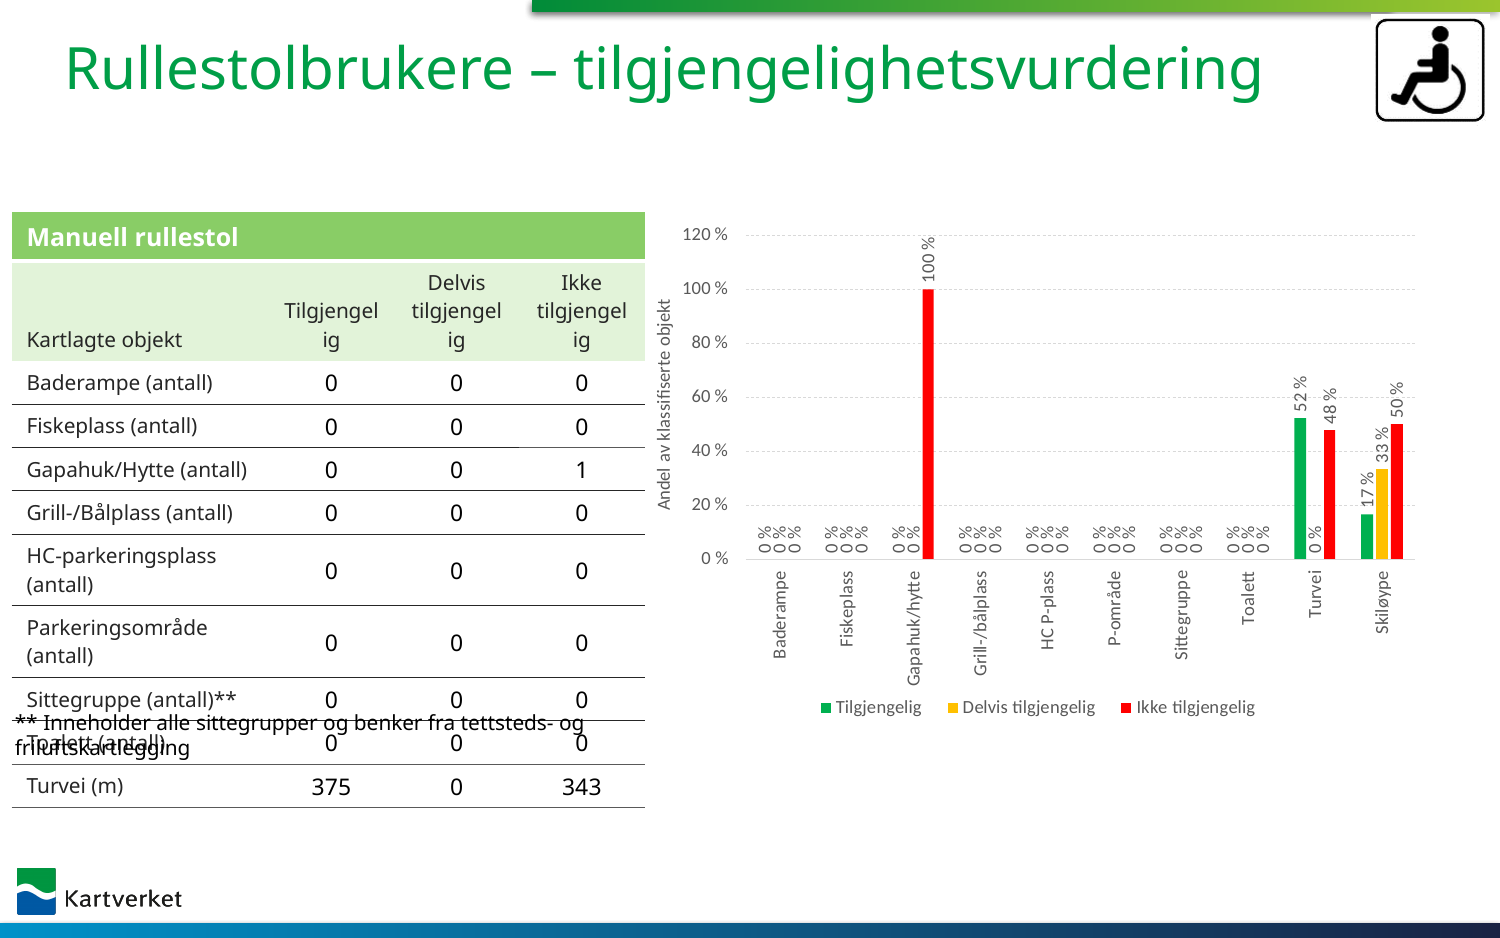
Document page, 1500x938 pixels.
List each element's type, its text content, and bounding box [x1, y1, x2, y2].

table_cell Ikke tilgjengelig [519, 263, 638, 361]
table_cell 0 [394, 448, 519, 490]
table_header Manuell rullestol [12, 212, 645, 259]
table_cell HC-parkeringsplass (antall) [12, 535, 269, 605]
text_box ** Inneholder alle sittegrupper og benker fra tettsteds- og friluftskartlegging [0, 702, 745, 768]
table_cell 0 [269, 678, 394, 702]
table_cell 0 [394, 678, 519, 702]
table_cell 0 [394, 405, 519, 447]
table_cell 0 [394, 606, 519, 677]
table_cell 0 [519, 405, 638, 447]
table_cell 375 [269, 768, 394, 807]
table_cell 0 [519, 606, 638, 677]
table_cell Tilgjengelig [269, 263, 394, 361]
picture [643, 218, 1426, 728]
table_cell 0 [269, 535, 394, 605]
table_cell 0 [269, 405, 394, 447]
table_cell Sittegruppe (antall)** [12, 678, 269, 702]
table_cell 1 [519, 448, 638, 490]
table_cell 0 [519, 491, 638, 534]
text_box Rullestolbrukere – tilgjengelighetsvurdering [49, 12, 1372, 109]
table_cell 0 [394, 768, 519, 807]
table_cell Gapahuk/Hytte (antall) [12, 448, 269, 490]
table_cell 0 [519, 535, 638, 605]
table_cell Baderampe (antall) [12, 361, 269, 404]
table_cell 0 [269, 491, 394, 534]
picture [1371, 13, 1491, 127]
table_cell 343 [519, 768, 645, 807]
table_cell 0 [269, 361, 394, 404]
table_cell 0 [519, 361, 638, 404]
table_cell 0 [394, 535, 519, 605]
table_cell Delvis tilgjengelig [394, 263, 519, 361]
table_cell Parkeringsområde (antall) [12, 606, 269, 677]
table_cell Fiskeplass (antall) [12, 405, 269, 447]
table_cell Kartlagte objekt [12, 263, 269, 361]
table_cell 0 [519, 678, 638, 702]
table_cell 0 [269, 448, 394, 490]
table_cell Grill-/Bålplass (antall) [12, 491, 269, 534]
table_cell Turvei (m) [12, 768, 269, 807]
table_cell 0 [394, 491, 519, 534]
table_cell 0 [394, 361, 519, 404]
table_cell 0 [269, 606, 394, 677]
